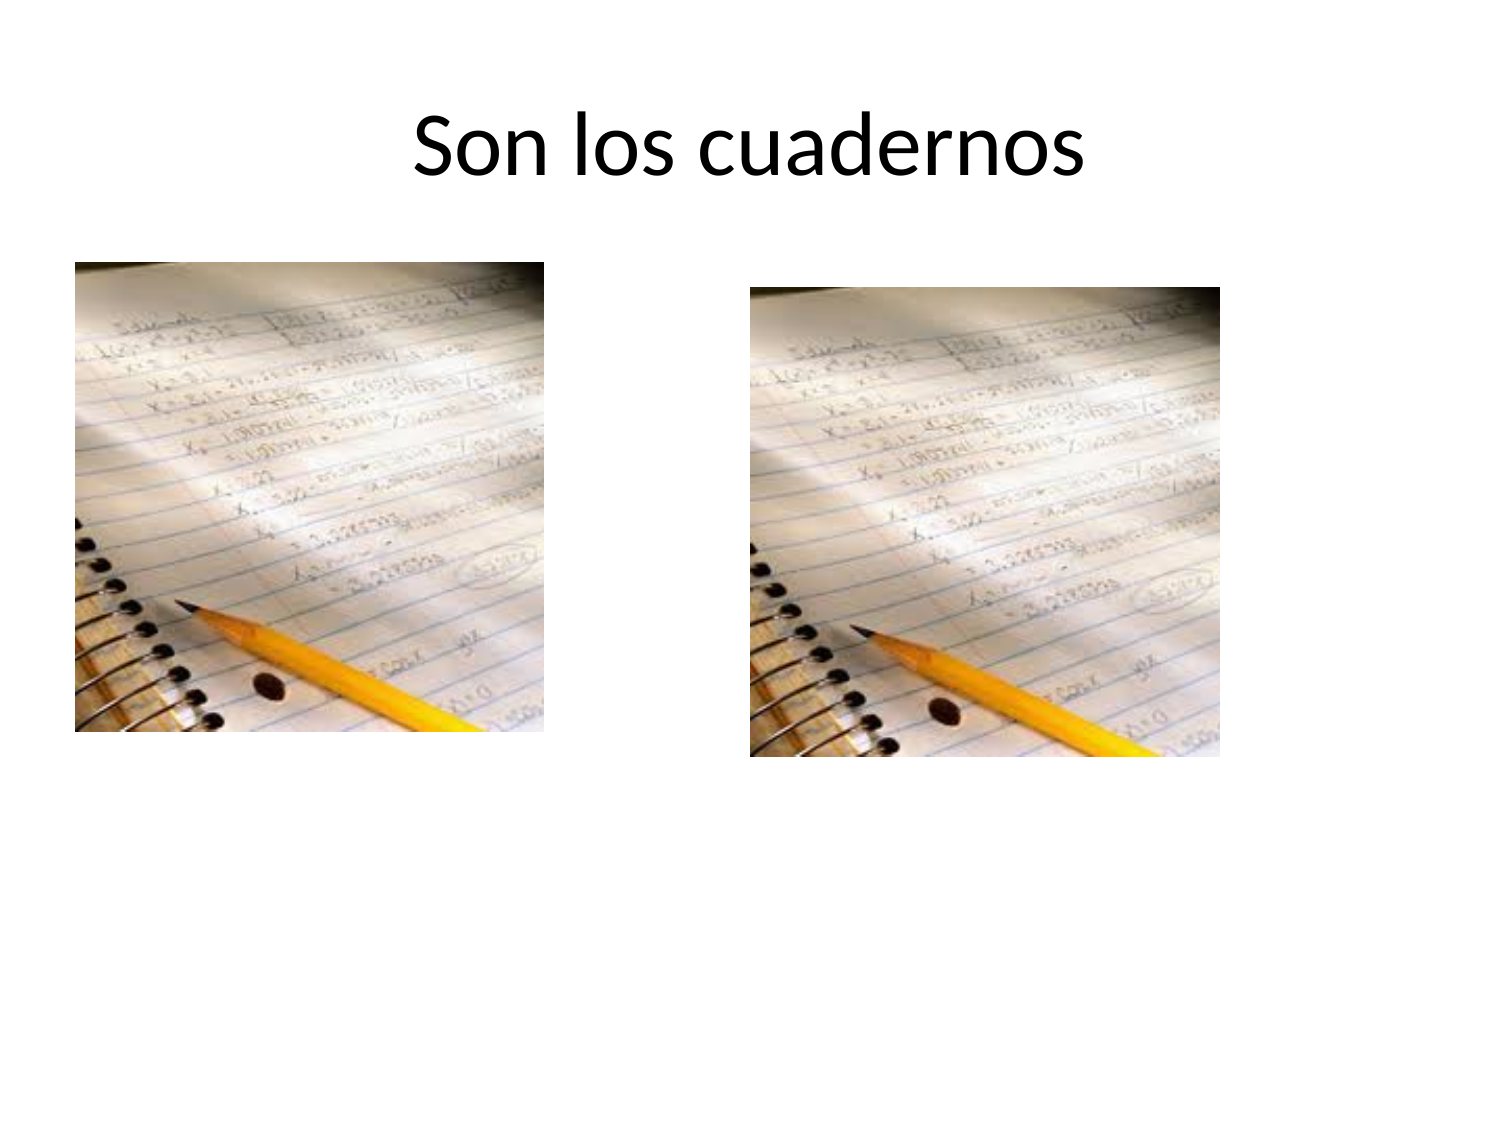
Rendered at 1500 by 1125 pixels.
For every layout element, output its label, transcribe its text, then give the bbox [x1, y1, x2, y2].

picture [750, 287, 1220, 757]
picture [74, 262, 544, 732]
title Son los cuadernos [75, 45, 1425, 233]
